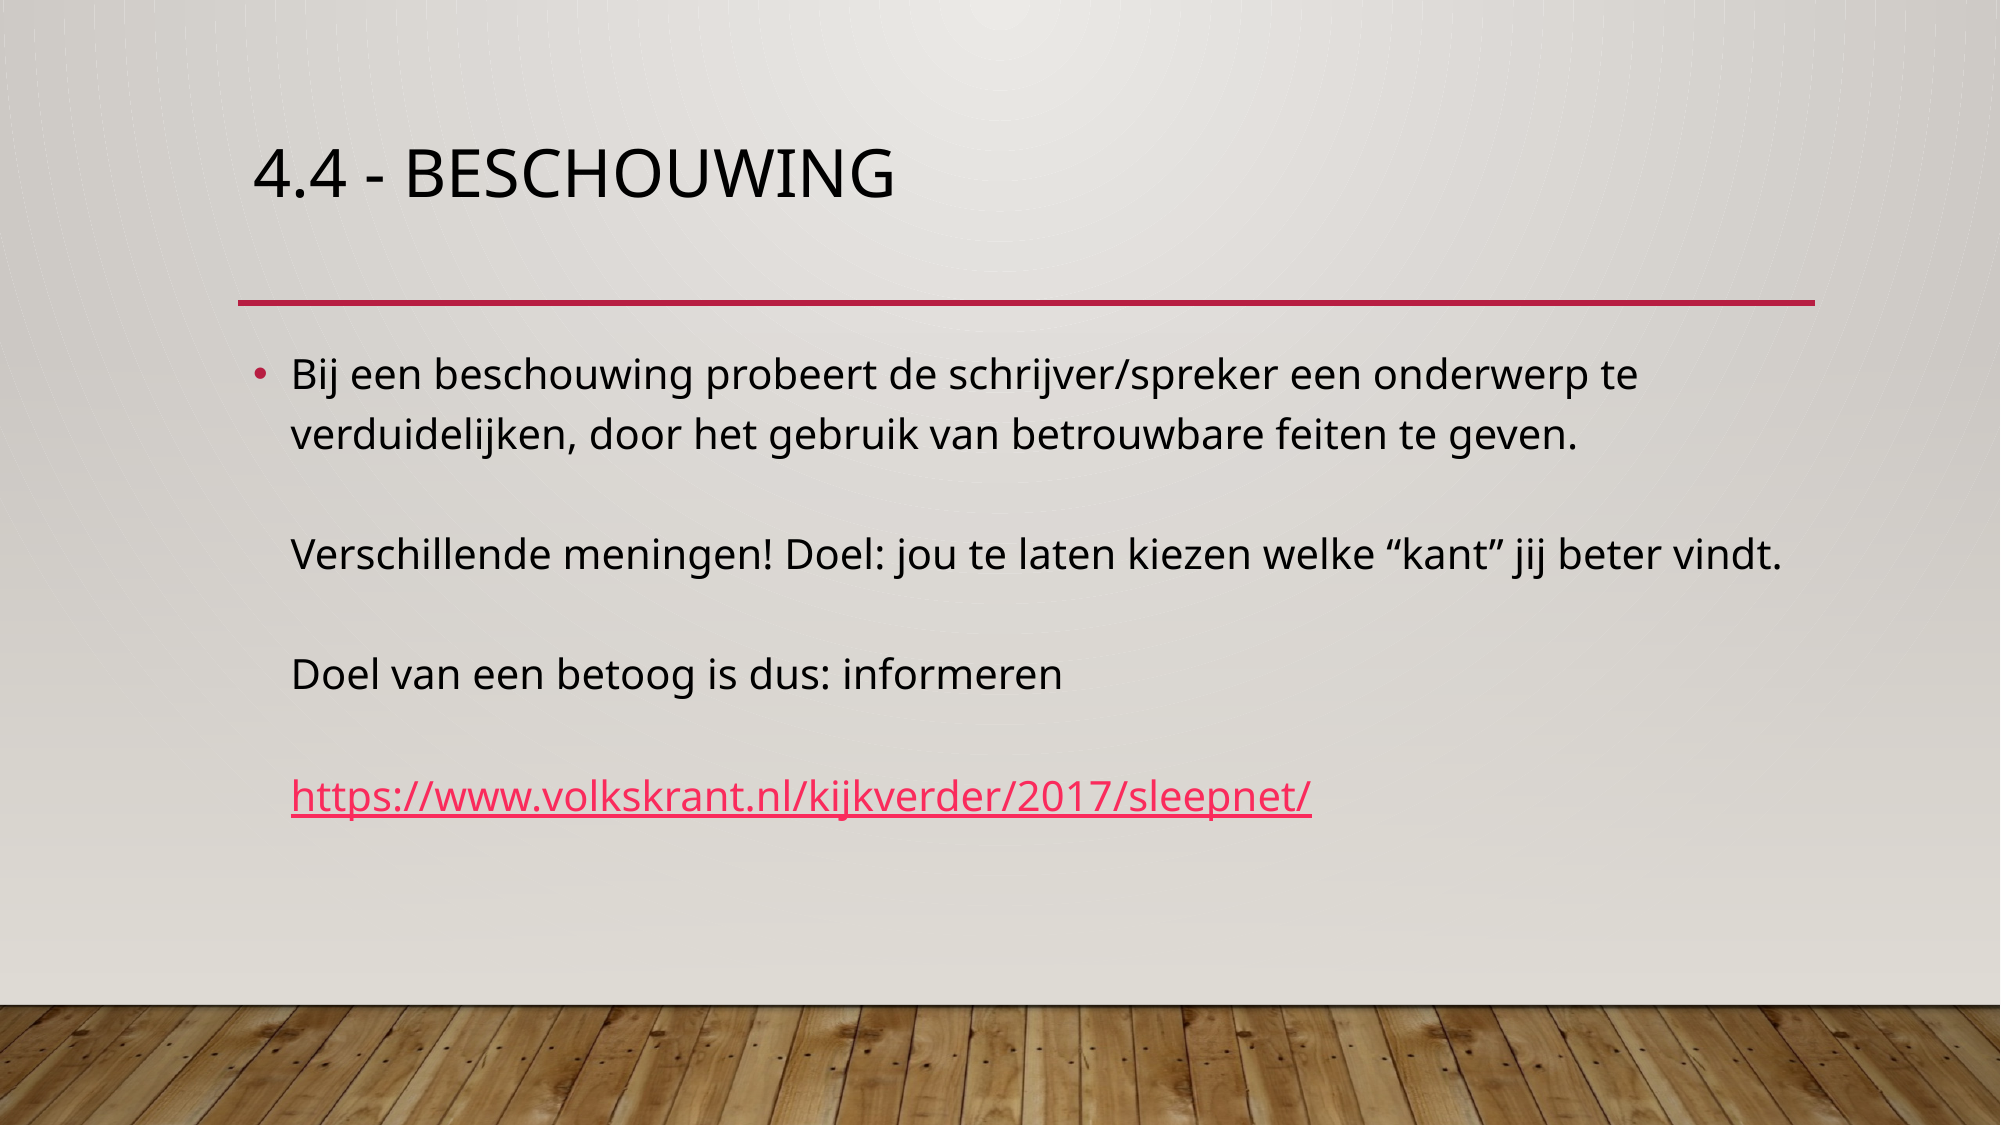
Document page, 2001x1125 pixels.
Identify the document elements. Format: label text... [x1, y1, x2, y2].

list Bij een beschouwing probeert de schrijver/spreker een onderwerp te verduidelijken, door het gebruik van betrouwbare feiten te geven. Verschillende meningen! Doel: jou te laten kiezen welke “kant” jij beter vindt. Doel van een betoog is dus: informeren https://www.volkskrant.nl/kijkverder/2017/sleepnet/ [238, 330, 1814, 897]
picture [0, 1005, 2000, 1125]
title 4.4 - beschouwing [238, 131, 1814, 305]
